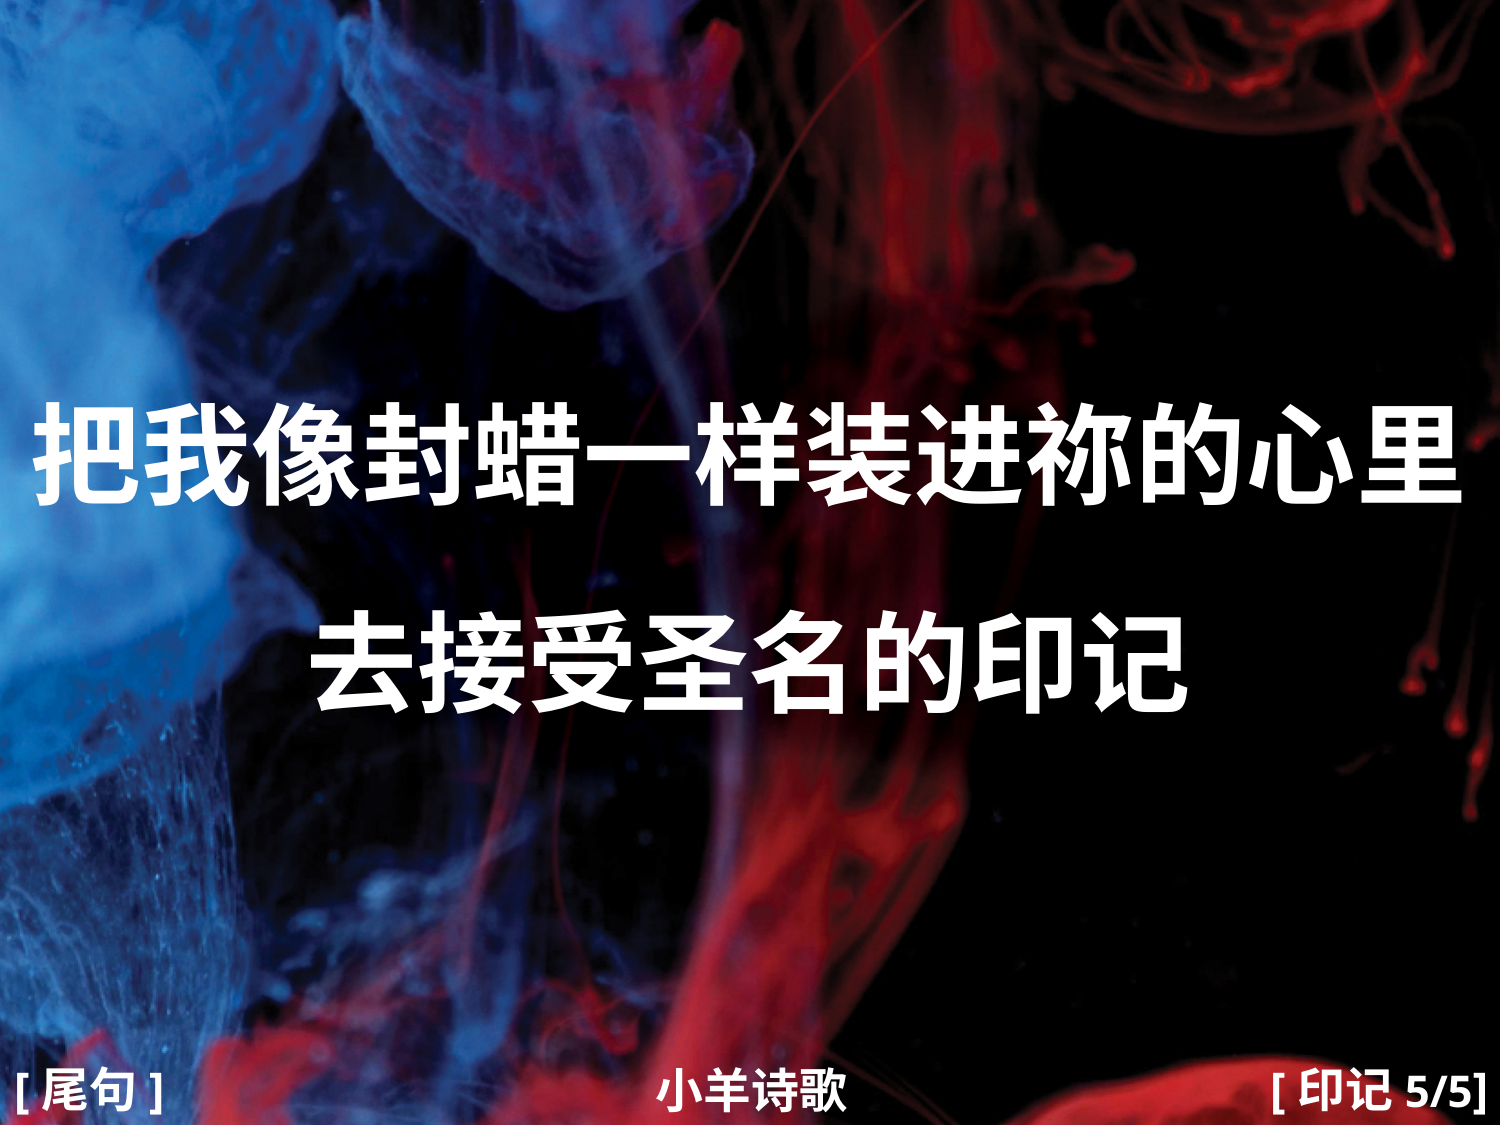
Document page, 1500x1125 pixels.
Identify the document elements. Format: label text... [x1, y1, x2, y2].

text_box [印记5/5] [1219, 1052, 1500, 1125]
picture [0, 0, 1500, 1053]
subtitle 小羊诗歌 [205, 1053, 1219, 1125]
text_box 把我像封蜡一样装进祢的心里 去接受圣名的印记 [0, 379, 1499, 838]
text_box [尾句] [0, 1052, 205, 1125]
